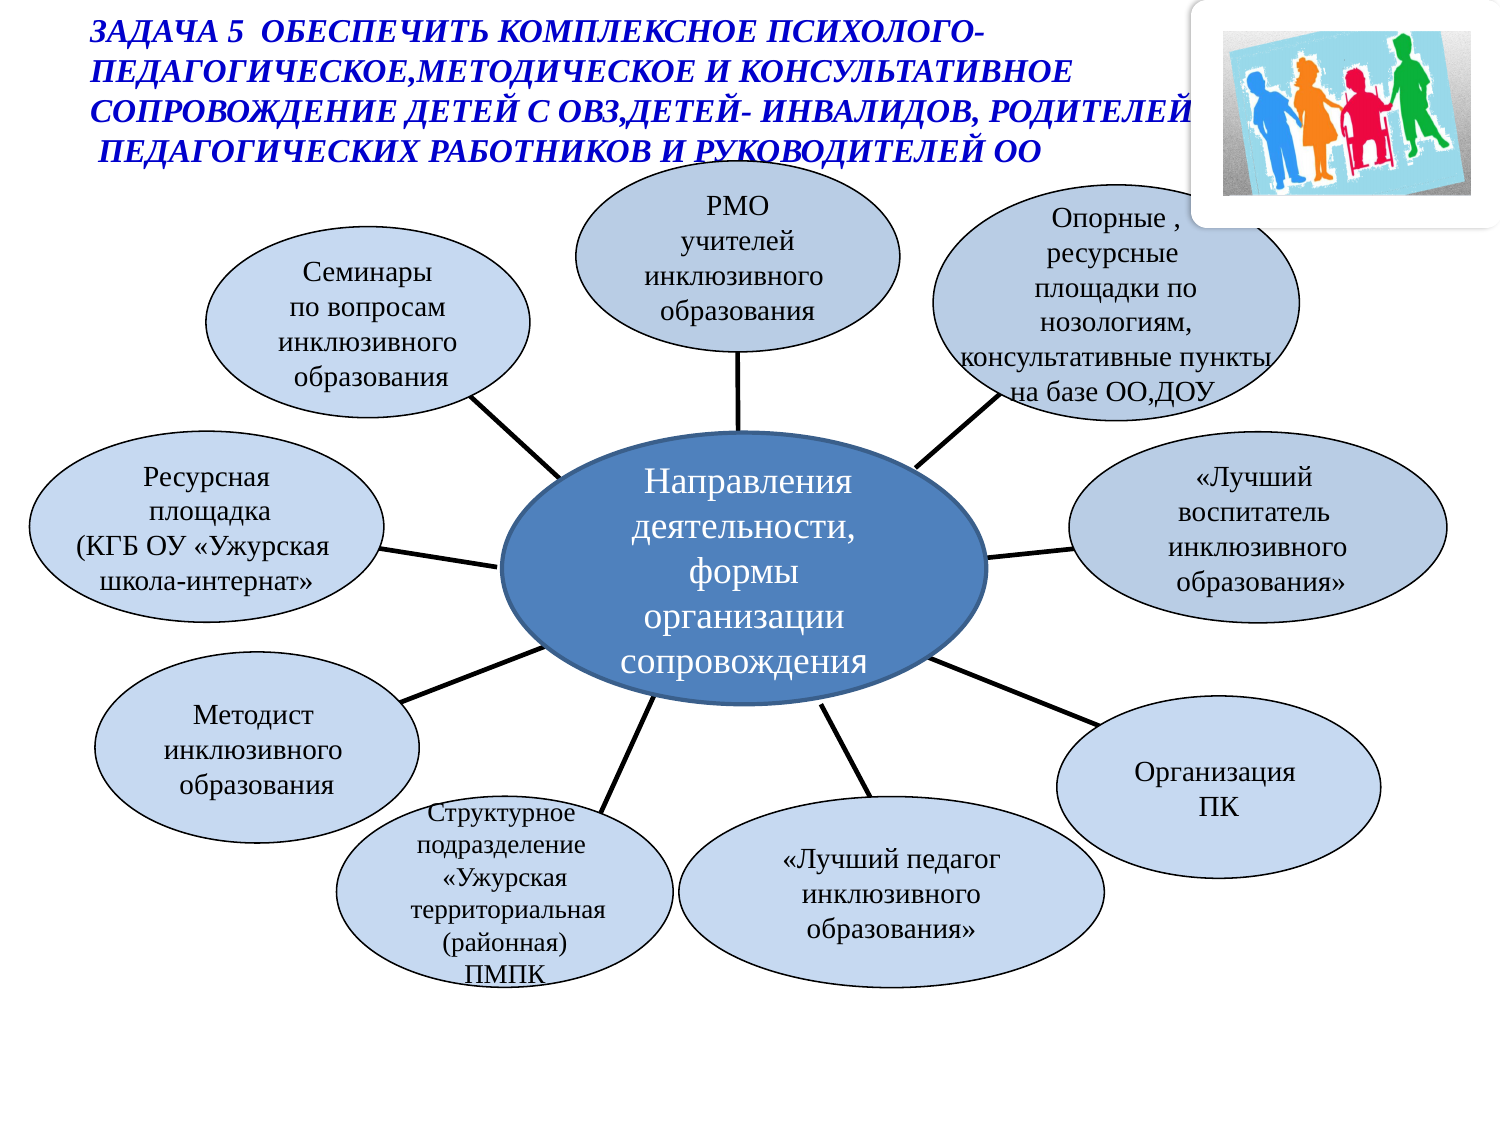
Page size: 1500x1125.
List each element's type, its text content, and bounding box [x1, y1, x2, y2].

text_box Организация ПК [1056, 695, 1381, 879]
text_box Опорные , ресурсные площадки по нозологиям, консультативные пункты на базе ОО,ДОУ [933, 184, 1300, 421]
text_box Структурное подразделение «Ужурская территориальная (районная) ПМПК [336, 796, 674, 988]
picture [1222, 30, 1471, 197]
text_box «Лучший воспитатель инклюзивного образования» [1069, 431, 1447, 623]
text_box РМО учителей инклюзивного образования [575, 160, 900, 352]
title ЗАДАЧА 5 ОБЕСПЕЧИТЬ КОМПЛЕКСНОЕ ПСИХОЛОГО-ПЕДАГОГИЧЕСКОЕ,МЕТОДИЧЕСКОЕ И КОНСУЛЬТАТИВНОЕ СОПРОВОЖДЕНИЕ ДЕТЕЙ С ОВЗ,ДЕТЕЙ- ИНВАЛИДОВ, РОДИТЕЛЕЙ, ПЕДАГОГИЧЕСКИХ РАБОТНИКОВ И РУКОВОДИТЕЛЕЙ ОО [75, 137, 1186, 161]
text_box «Лучший педагог инклюзивного образования» [678, 796, 1105, 988]
text_box Методист инклюзивного образования [94, 651, 420, 844]
text_box Ресурсная площадка (КГБ ОУ «Ужурская школа-интернат» [29, 431, 384, 623]
text_box Семинары по вопросам инклюзивного образования [205, 226, 530, 418]
text_box Направления деятельности, формы организации сопровождения [499, 430, 989, 707]
